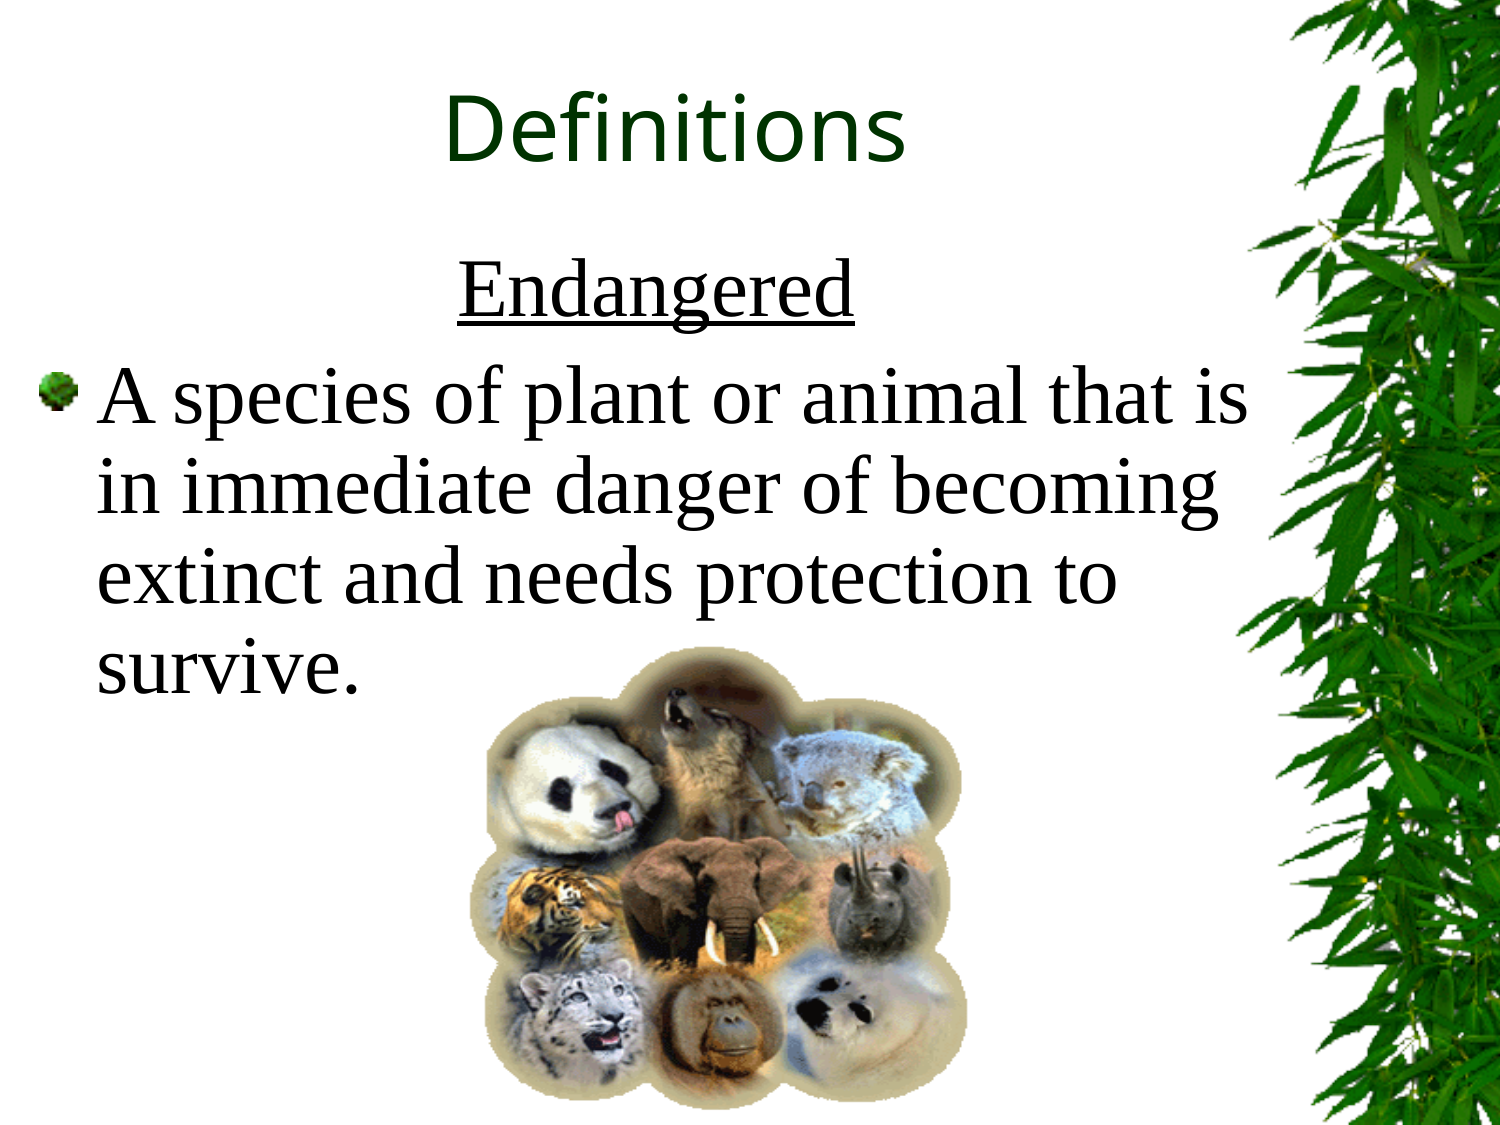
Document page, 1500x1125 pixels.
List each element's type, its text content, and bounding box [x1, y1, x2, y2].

list Endangered A species of plant or animal that is in immediate danger of becoming extinct and needs protection to survive. [24, 237, 1288, 700]
picture [1206, 0, 1500, 1125]
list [449, 643, 988, 1122]
title Definitions [62, 62, 1288, 188]
picture [39, 372, 78, 411]
